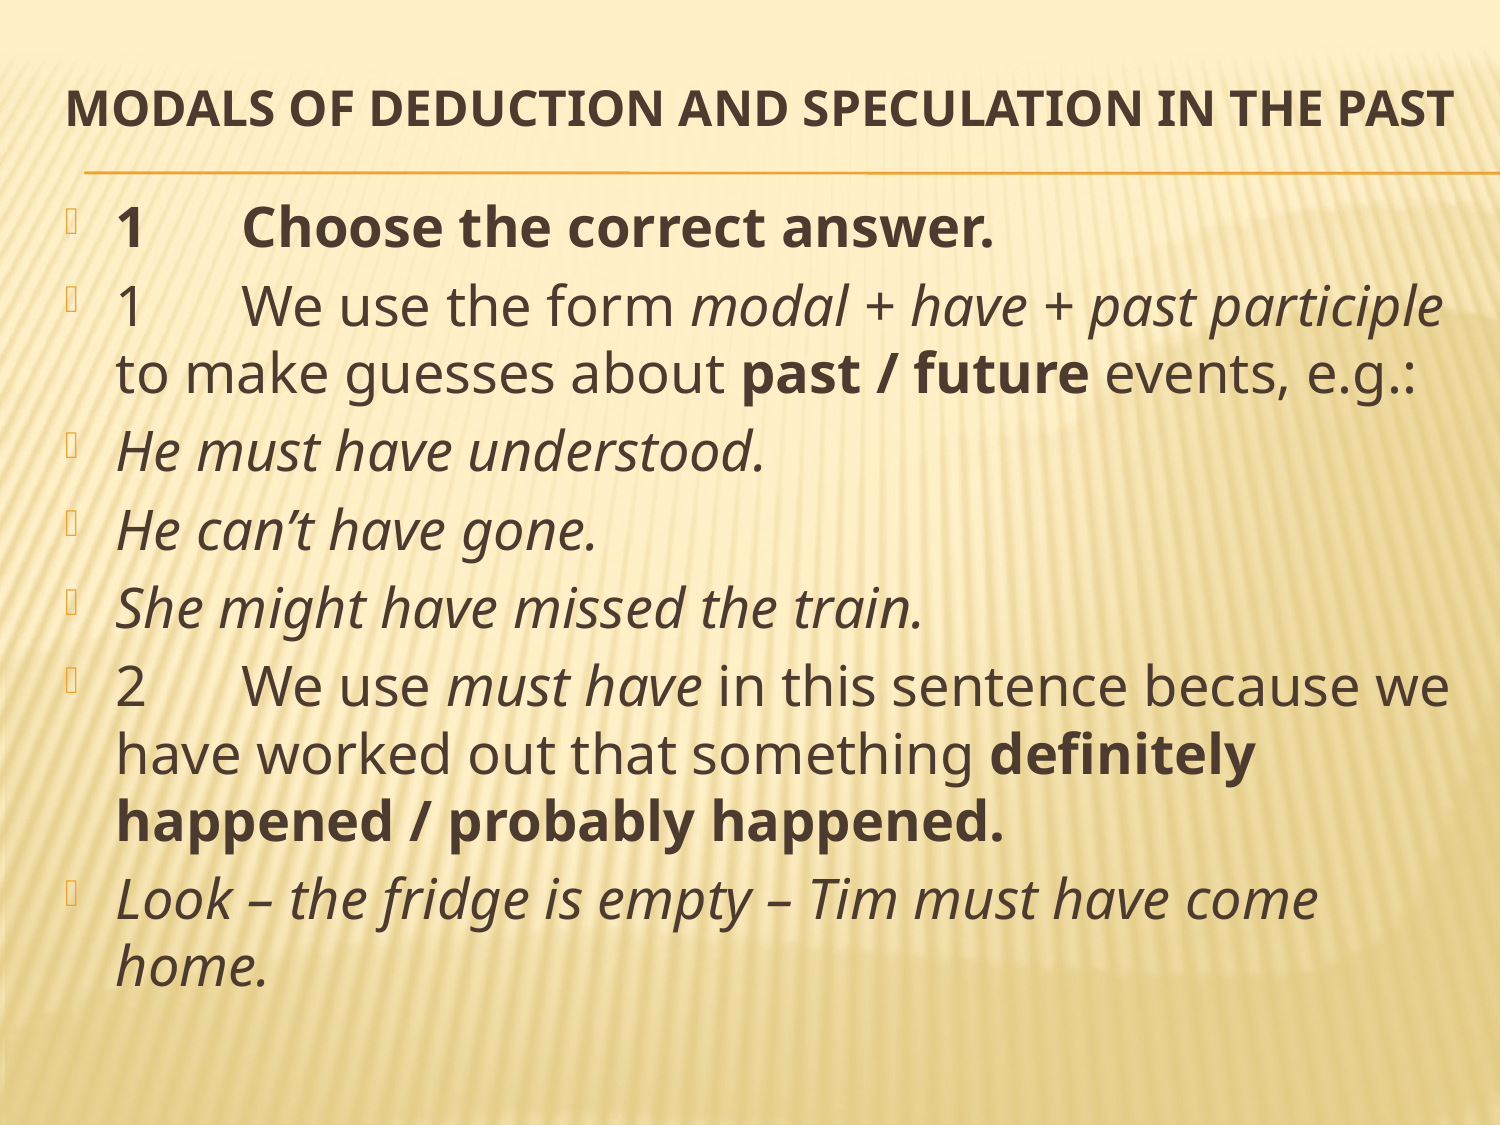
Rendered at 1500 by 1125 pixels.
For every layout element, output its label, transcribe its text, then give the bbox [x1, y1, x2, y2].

list 1 Choose the correct answer. 1 We use the form modal + have + past participle to make guesses about past / future events, e.g.: He must have understood. He can’t have gone. She might have missed the train. 2 We use must have in this sentence because we have worked out that something definitely happened / probably happened. Look – the fridge is empty – Tim must have come home. [50, 184, 1475, 1083]
title Modals of deduction and speculation in the past [50, 0, 1475, 184]
